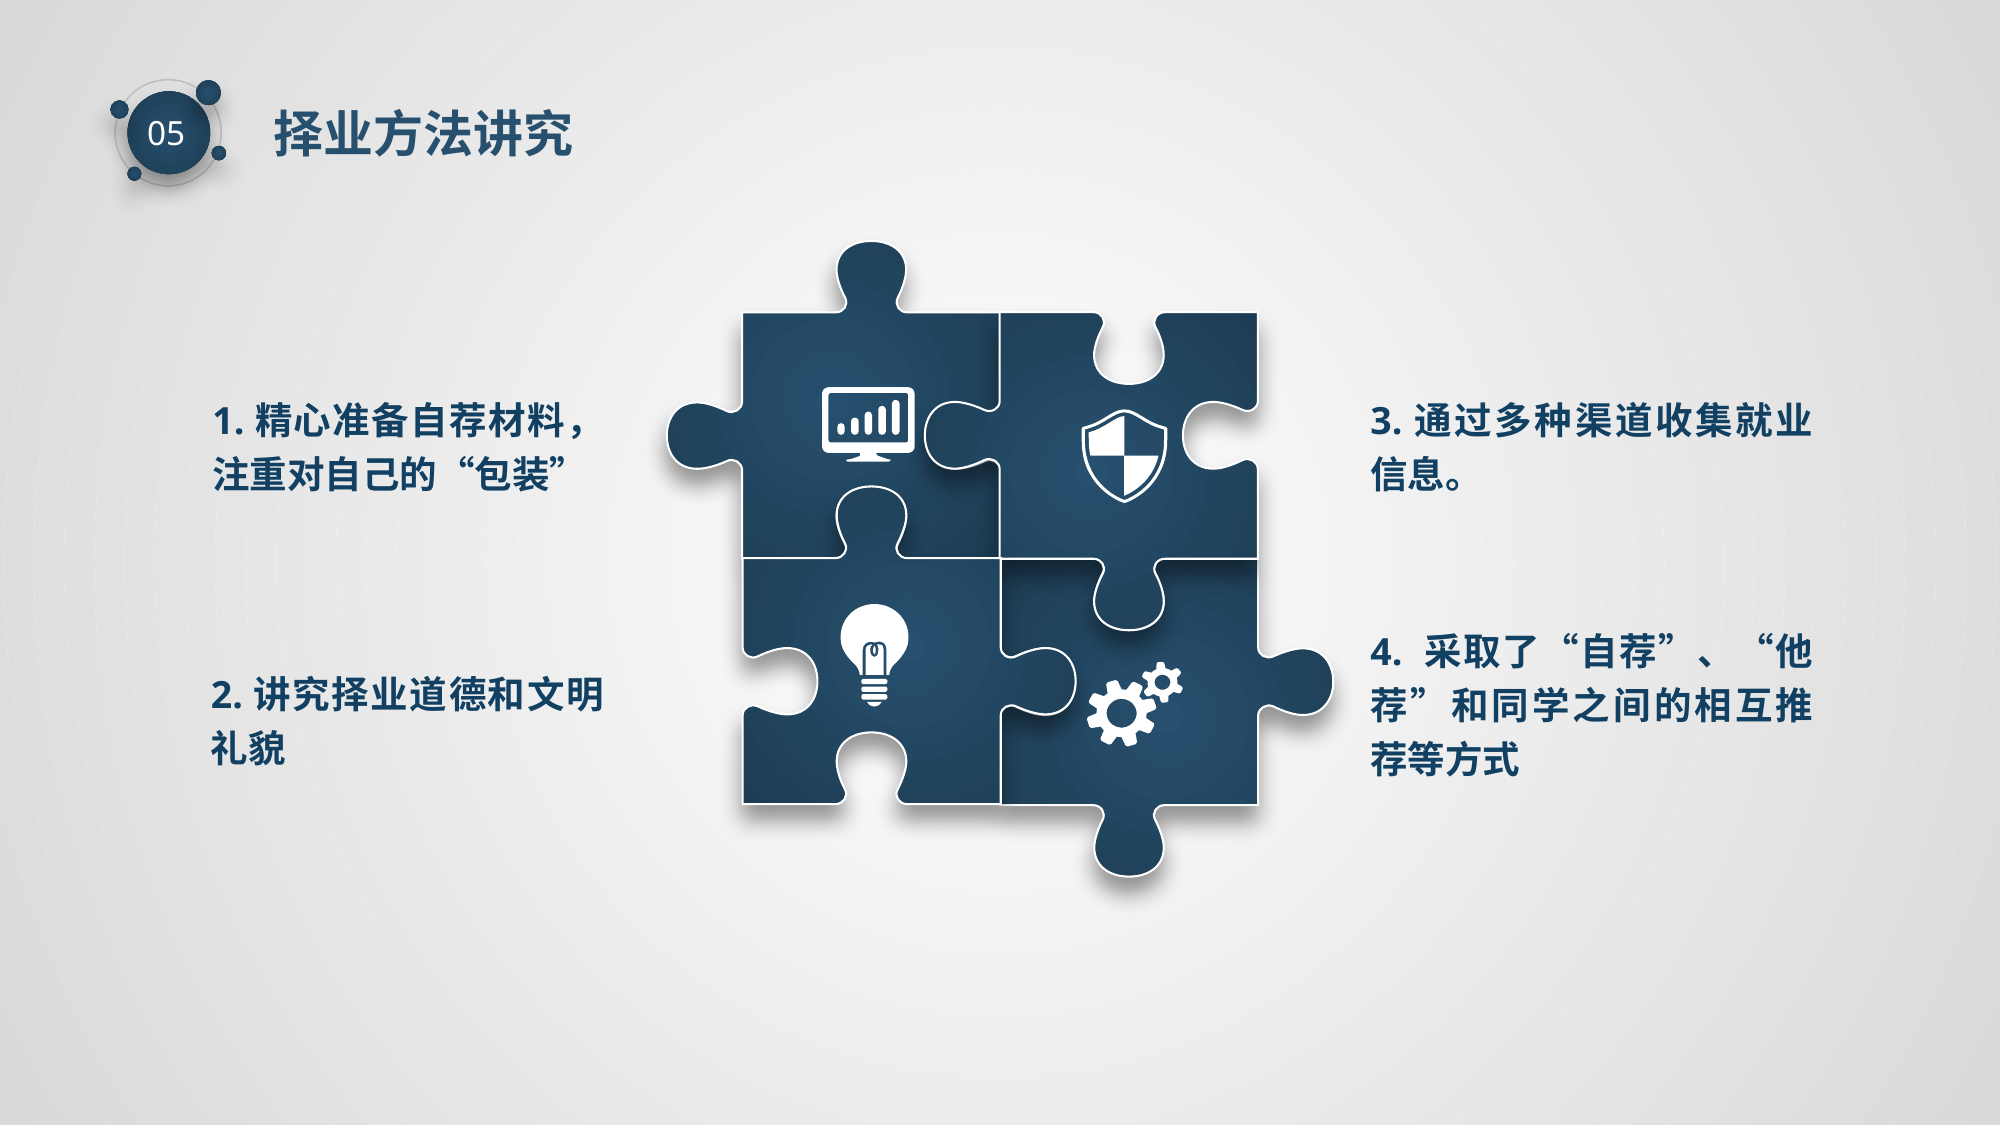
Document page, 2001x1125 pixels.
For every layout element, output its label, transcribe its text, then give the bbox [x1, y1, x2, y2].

text_box 2.讲究择业道德和文明礼貌 [196, 647, 619, 778]
text_box 择业方法讲究 [259, 95, 589, 170]
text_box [666, 240, 1334, 877]
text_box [110, 79, 226, 186]
text_box 4. 采取了“自荐”、“他荐”和同学之间的相互推荐等方式 [1355, 603, 1829, 789]
text_box 3.通过多种渠道收集就业信息。 [1355, 372, 1829, 504]
text_box 1.精心准备自荐材料，注重对自己的“包装” [197, 372, 619, 504]
